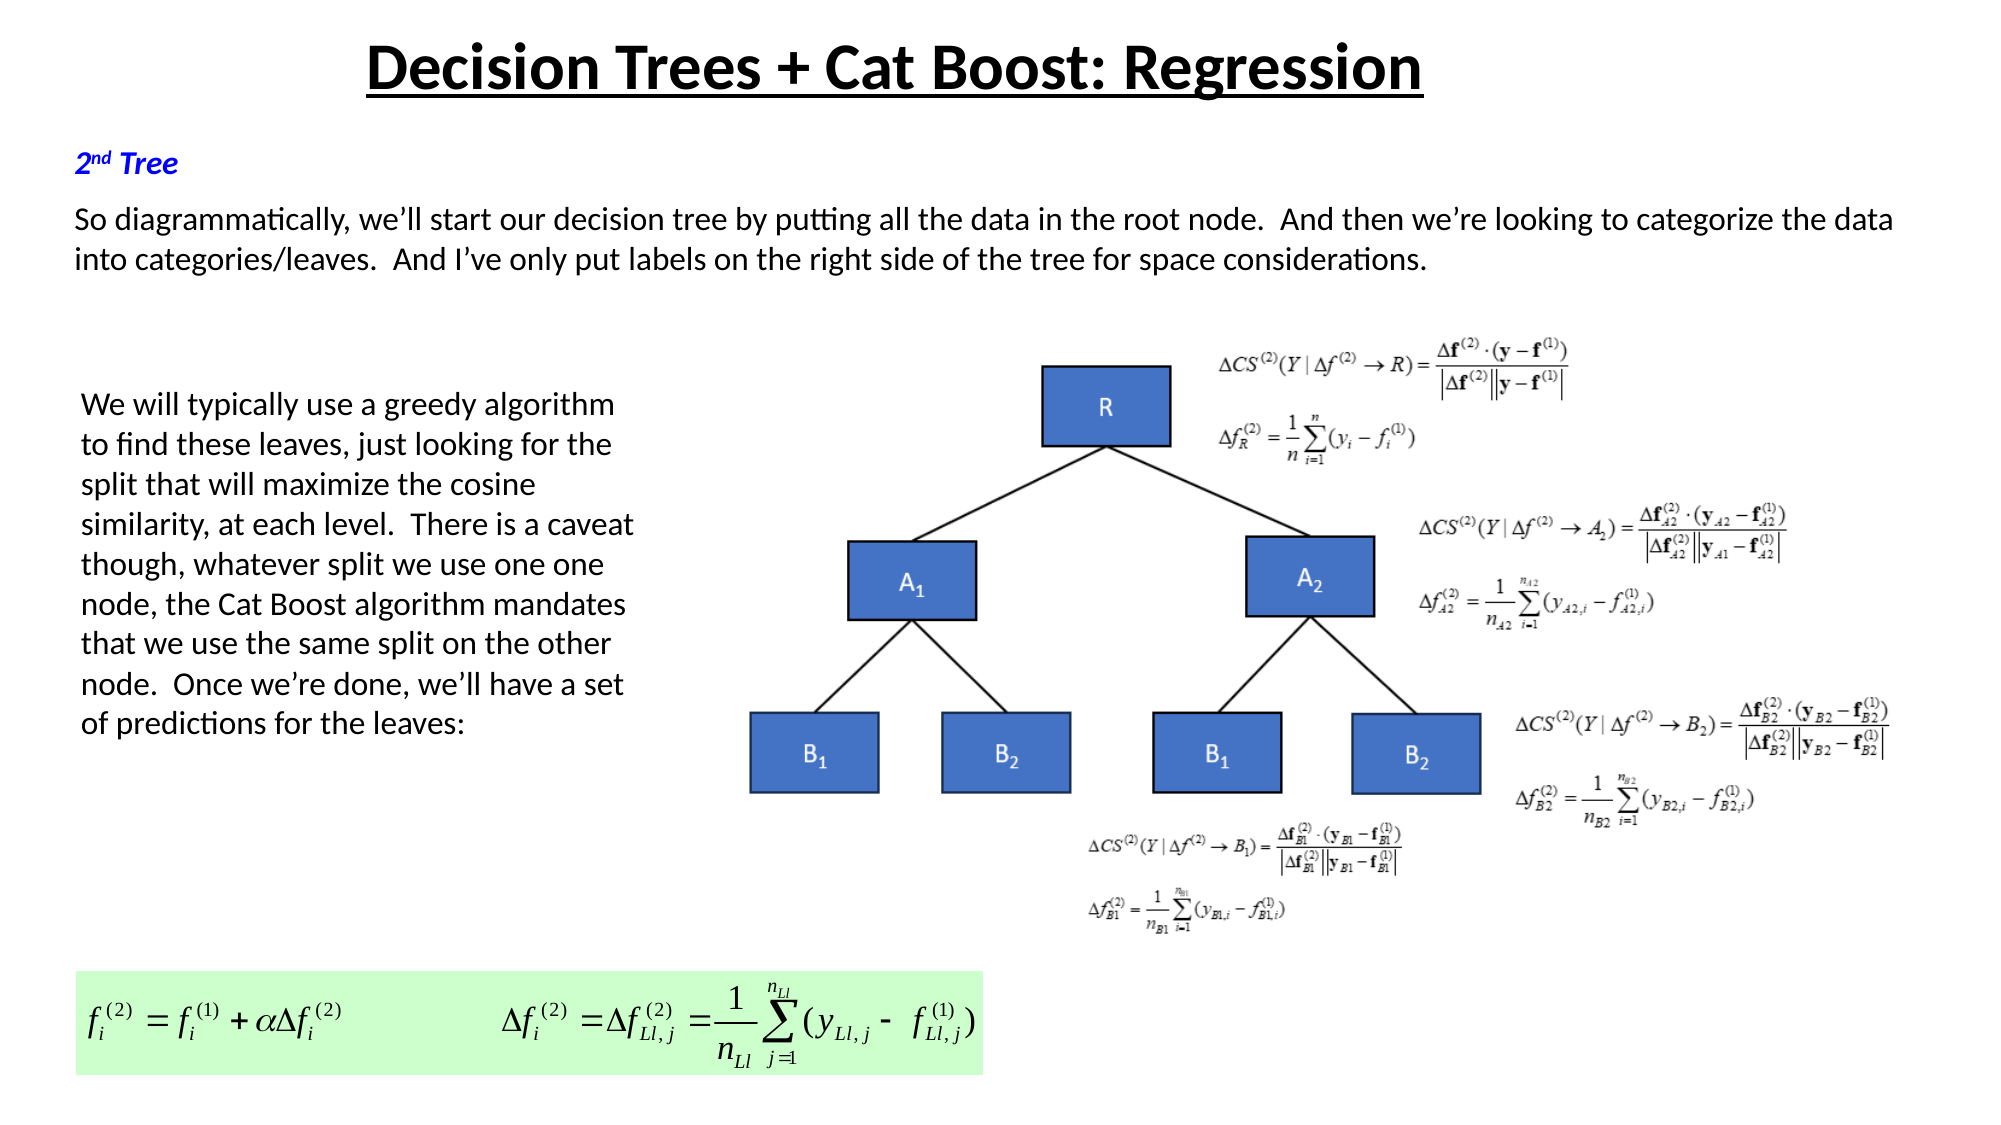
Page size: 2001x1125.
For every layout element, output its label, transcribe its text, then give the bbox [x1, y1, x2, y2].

text_box Decision Trees + Cat Boost: Regression [351, 15, 1667, 111]
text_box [76, 970, 983, 1076]
text_box We will typically use a greedy algorithm to find these leaves, just looking for the split that will maximize the cosine similarity, at each level. There is a caveat though, whatever split we use one one node, the Cat Boost algorithm mandates that we use the same split on the other node. Once we’re done, we’ll have a set of predictions for the leaves: [66, 374, 653, 749]
text_box So diagrammatically, we’ll start our decision tree by putting all the data in the root node. And then we’re looking to categorize the data into categories/leaves. And I’ve only put labels on the right side of the tree for space considerations. [59, 189, 1918, 285]
picture [723, 328, 1905, 947]
text_box 2nd Tree [59, 134, 237, 189]
